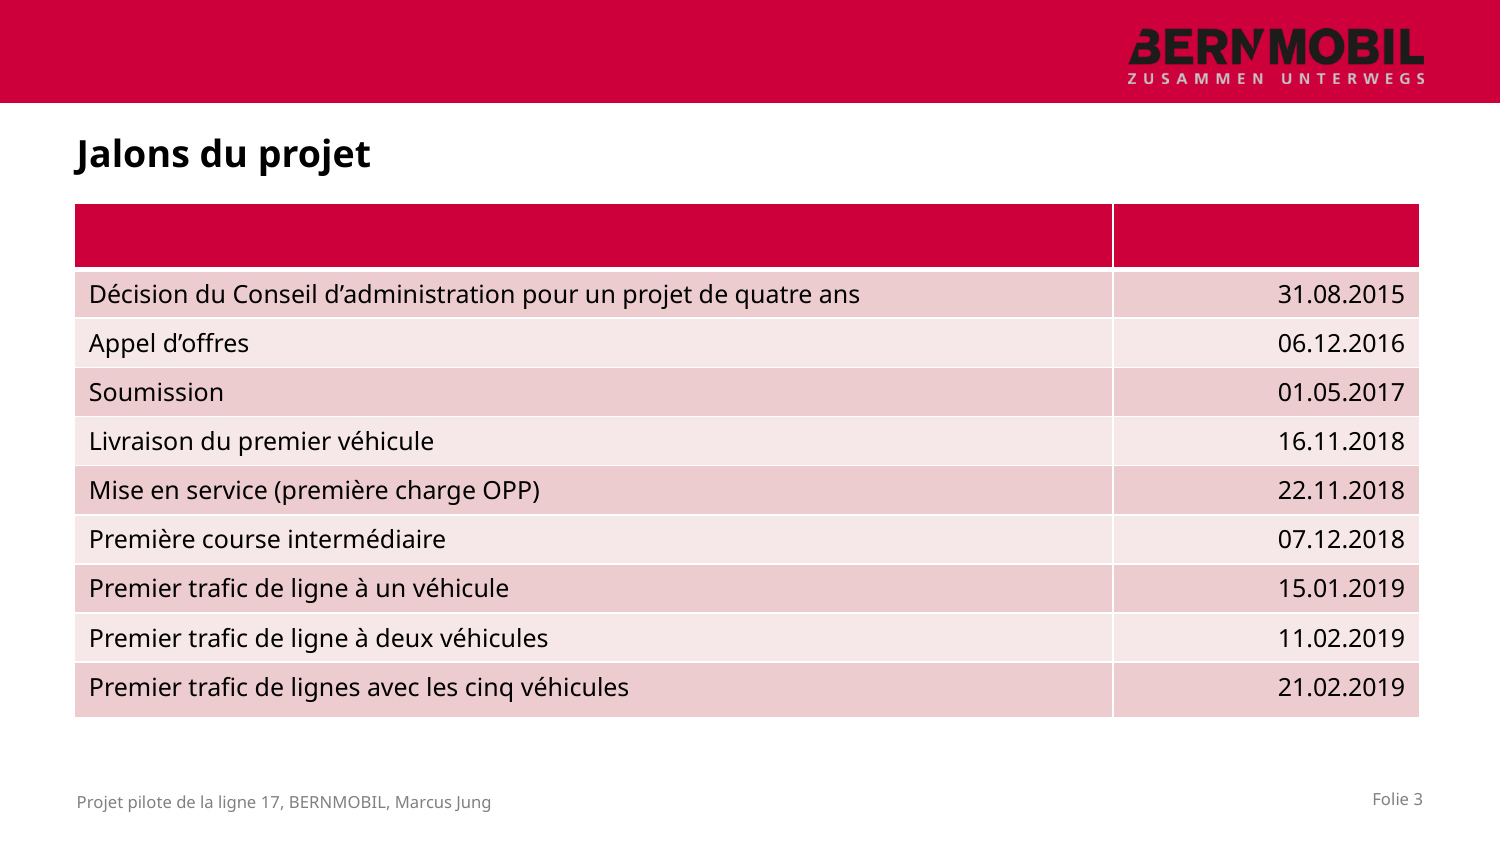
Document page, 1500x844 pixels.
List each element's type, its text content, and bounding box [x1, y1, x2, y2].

table_cell Décision du Conseil d’administration pour un projet de quatre ans [75, 272, 1112, 317]
title Jalons du projet [76, 129, 1424, 192]
table_cell 31.08.2015 [1114, 272, 1419, 317]
table_header [1114, 204, 1419, 267]
table_cell Premier trafic de ligne à un véhicule [75, 565, 1112, 612]
table_header [75, 204, 1112, 267]
table_cell Premier trafic de lignes avec les cinq véhicules [75, 663, 1112, 717]
table_cell 15.01.2019 [1114, 565, 1419, 612]
footer Projet pilote de la ligne 17, BERNMOBIL, Marcus Jung [76, 776, 1045, 812]
table_cell Première course intermédiaire [75, 516, 1112, 563]
table_cell 16.11.2018 [1114, 417, 1419, 465]
table_cell 21.02.2019 [1114, 663, 1419, 717]
table_cell Appel d’offres [75, 319, 1112, 367]
table_cell 06.12.2016 [1114, 319, 1419, 367]
table_cell Premier trafic de ligne à deux véhicules [75, 614, 1112, 661]
table_cell 07.12.2018 [1114, 516, 1419, 563]
table_cell Livraison du premier véhicule [75, 417, 1112, 465]
table_cell 22.11.2018 [1114, 466, 1419, 514]
picture [1128, 28, 1424, 84]
table_cell 01.05.2017 [1114, 368, 1419, 416]
slide_number Folie 3 [1068, 776, 1424, 812]
table_cell 11.02.2019 [1114, 614, 1419, 661]
table_cell Soumission [75, 368, 1112, 416]
table_cell Mise en service (première charge OPP) [75, 466, 1112, 514]
